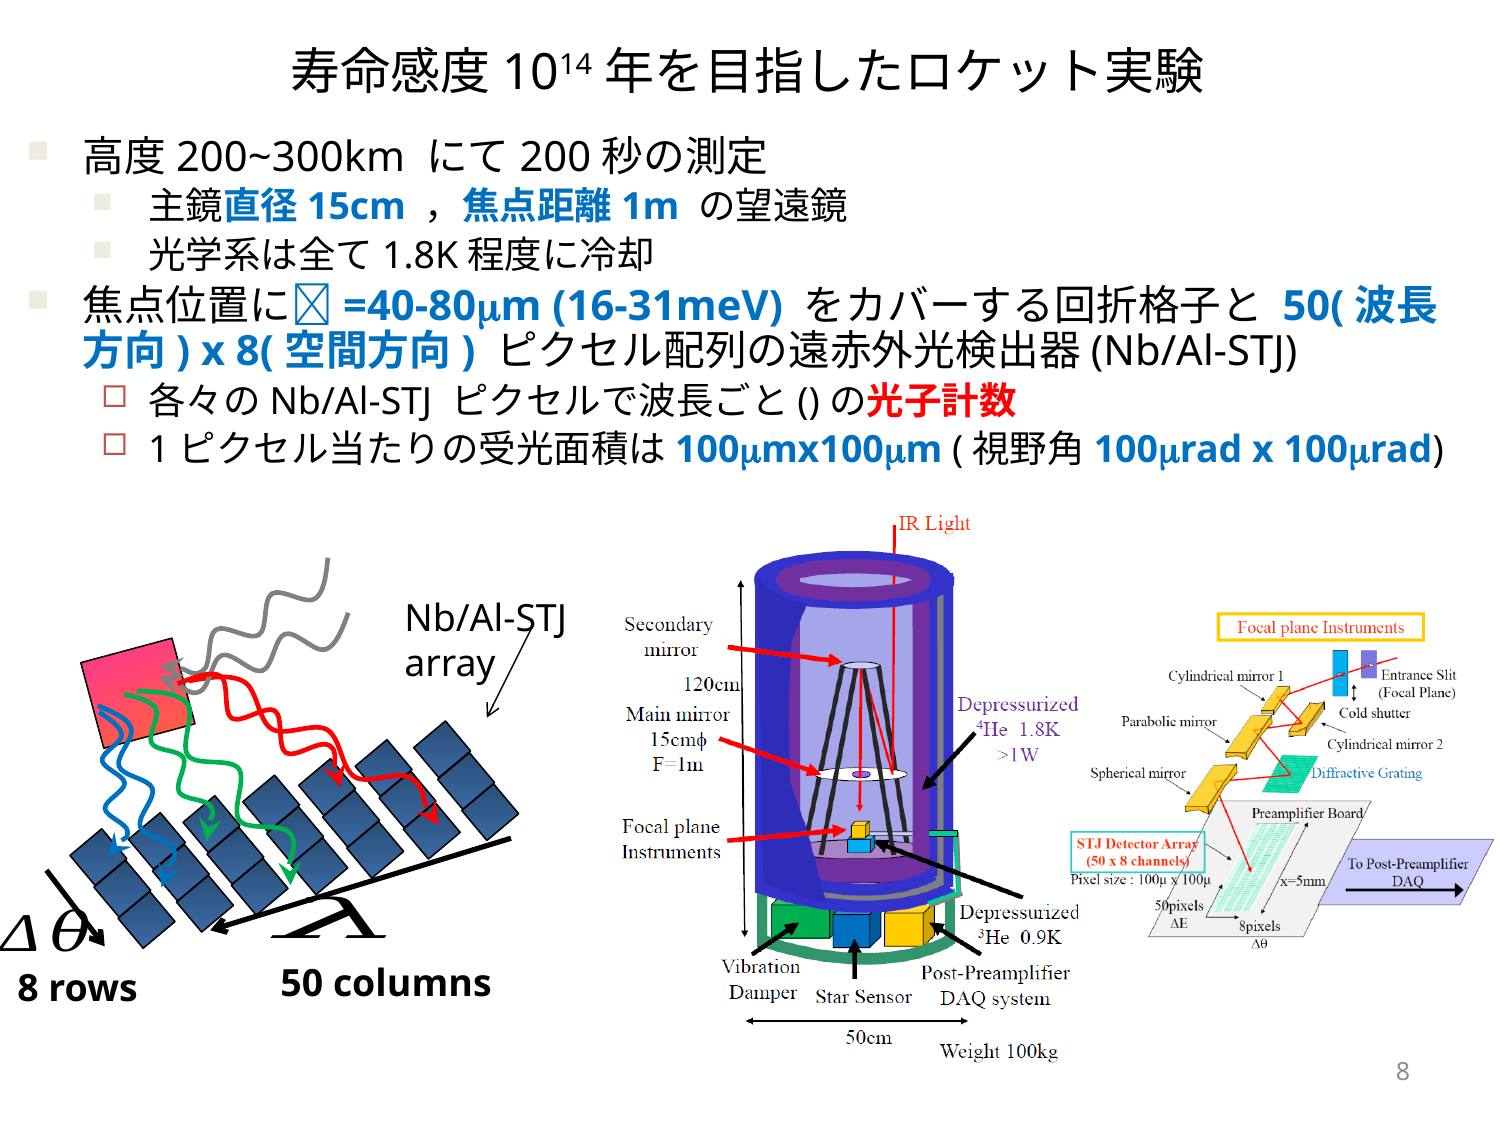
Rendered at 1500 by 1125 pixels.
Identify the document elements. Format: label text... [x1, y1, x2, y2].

text_box 50 columns [265, 974, 507, 1012]
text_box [0, 585, 608, 965]
text_box 寿命感度1014年を目指したロケット実験 [12, 1, 1482, 138]
slide_number 8 [1074, 1042, 1425, 1103]
text_box 8 rows [2, 974, 153, 1017]
picture [613, 504, 1500, 1064]
